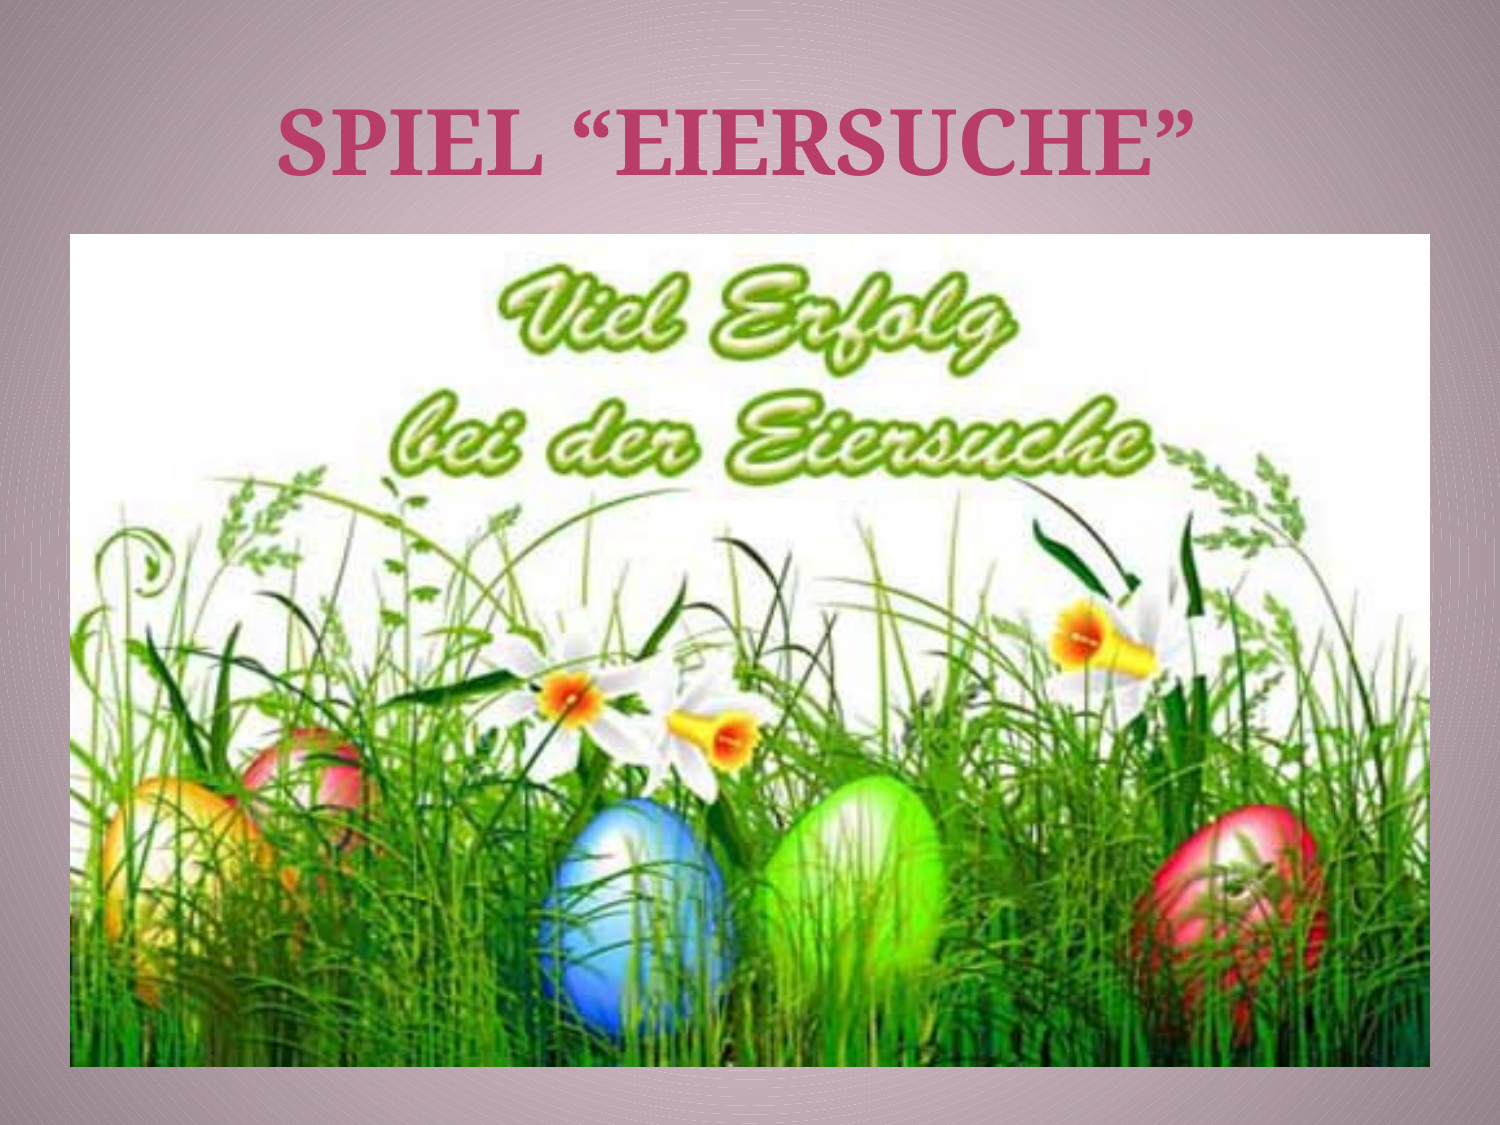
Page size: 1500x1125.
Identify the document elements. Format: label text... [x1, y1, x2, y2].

picture [70, 234, 1430, 1067]
title Spiel “Eiersuche” [75, 45, 1425, 231]
